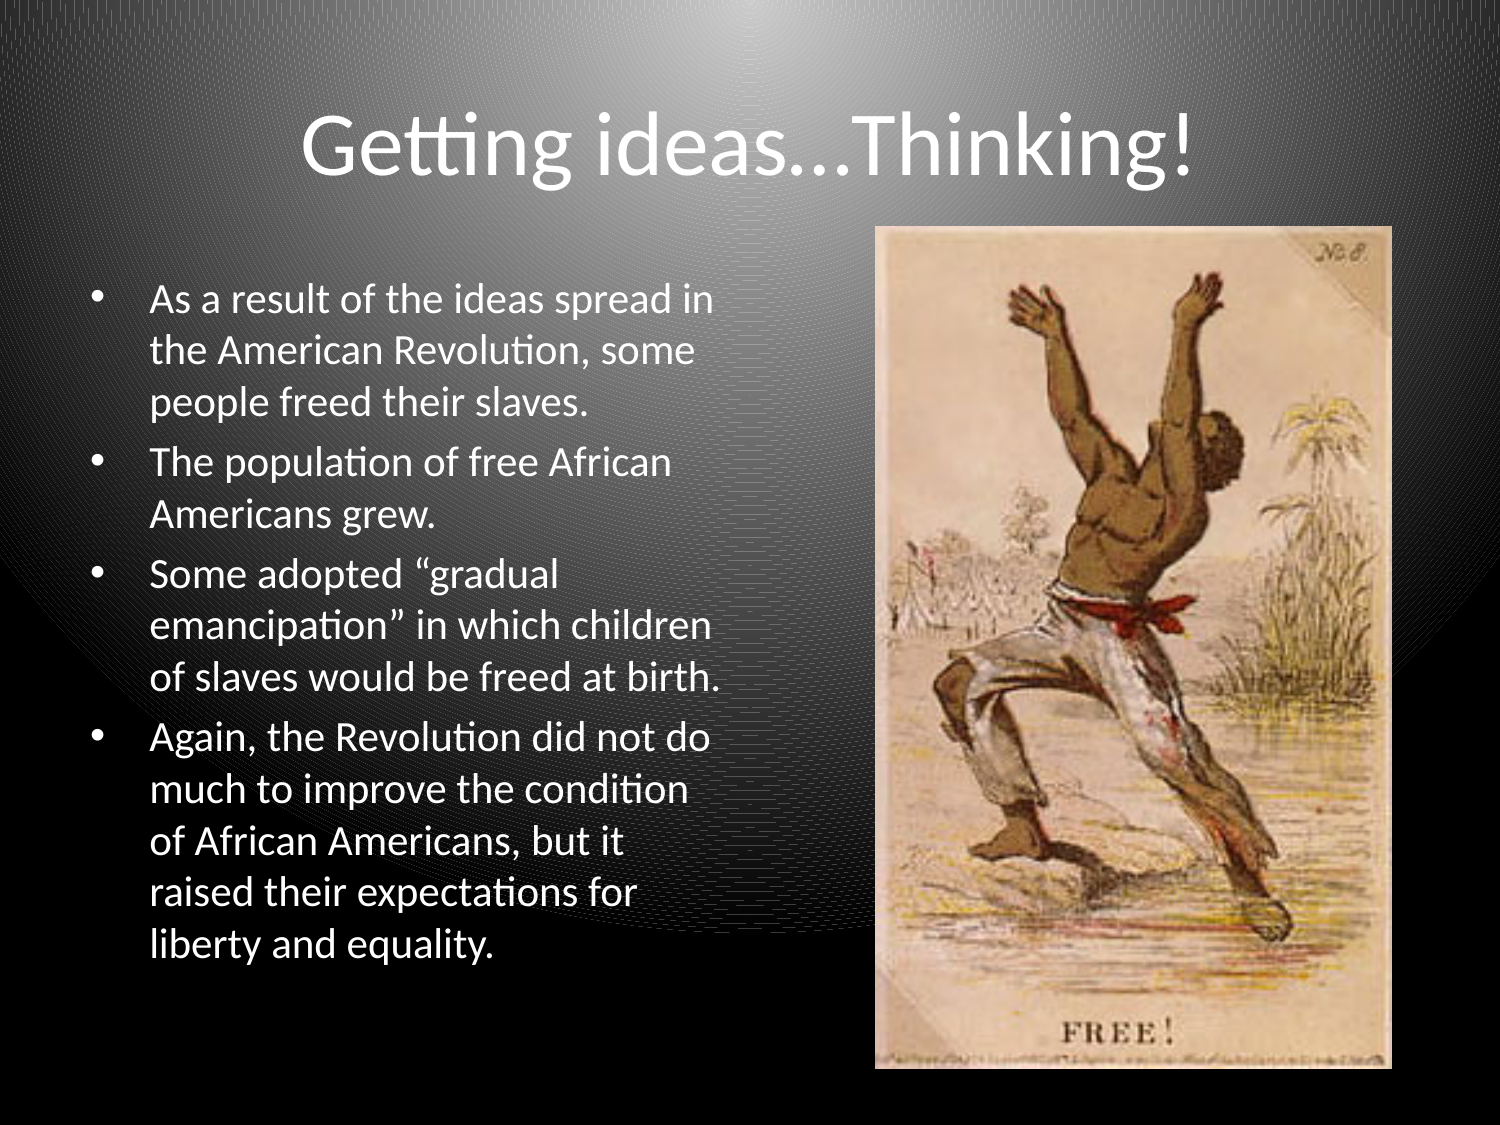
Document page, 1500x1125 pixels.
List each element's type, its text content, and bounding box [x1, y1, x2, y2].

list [874, 226, 1392, 1070]
title Getting ideas…Thinking! [75, 45, 1425, 233]
list As a result of the ideas spread in the American Revolution, some people freed their slaves. The population of free African Americans grew. Some adopted “gradual emancipation” in which children of slaves would be freed at birth. Again, the Revolution did not do much to improve the condition of African Americans, but it raised their expectations for liberty and equality. [75, 262, 738, 1005]
